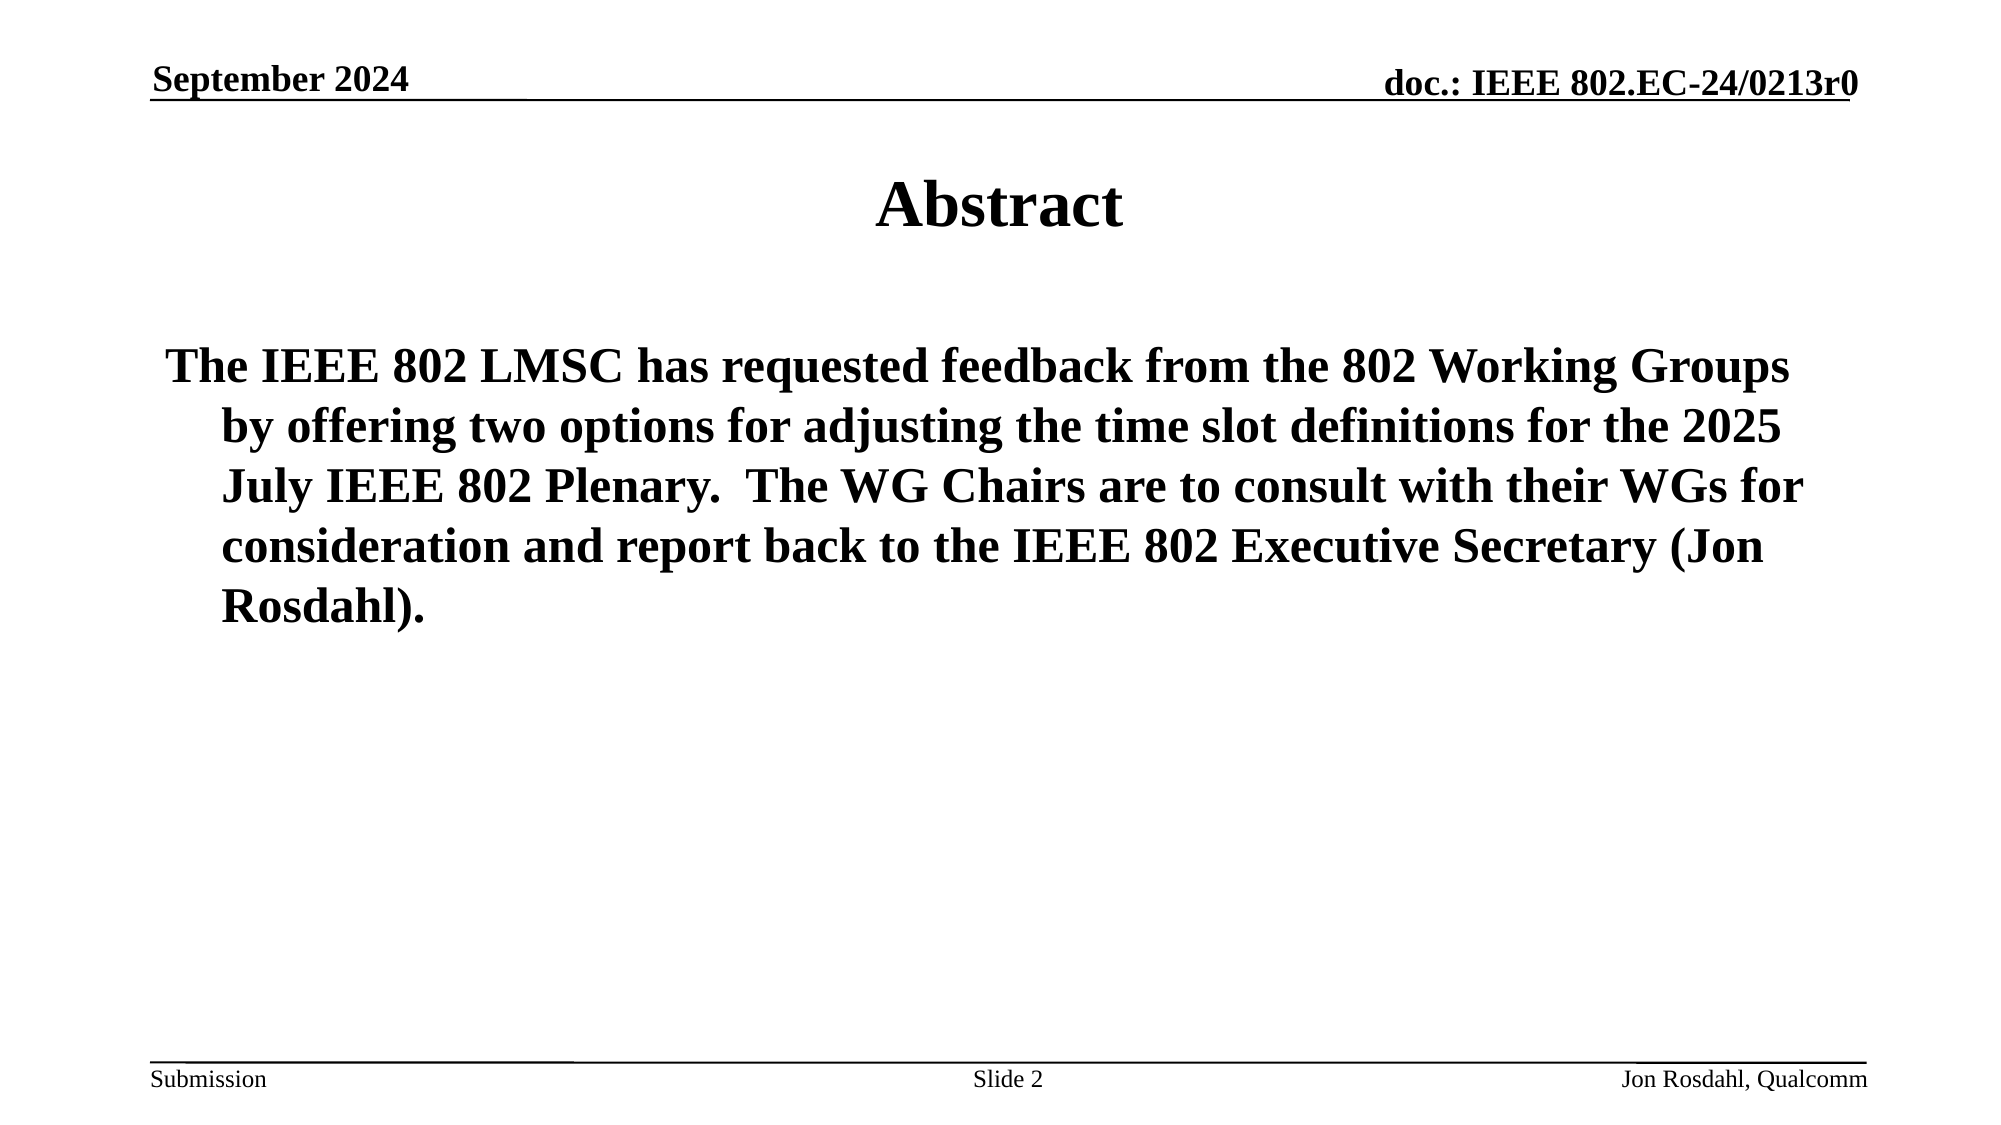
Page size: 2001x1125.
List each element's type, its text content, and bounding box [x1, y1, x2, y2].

title Abstract [149, 112, 1850, 288]
footer Jon Rosdahl, Qualcomm [1171, 1061, 1869, 1093]
list The IEEE 802 LMSC has requested feedback from the 802 Working Groups by offering two options for adjusting the time slot definitions for the 2025 July IEEE 802 Plenary. The WG Chairs are to consult with their WGs for consideration and report back to the IEEE 802 Executive Secretary (Jon Rosdahl). [149, 324, 1850, 1000]
slide_number Slide 2 [950, 1061, 1067, 1123]
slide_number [152, 54, 563, 100]
